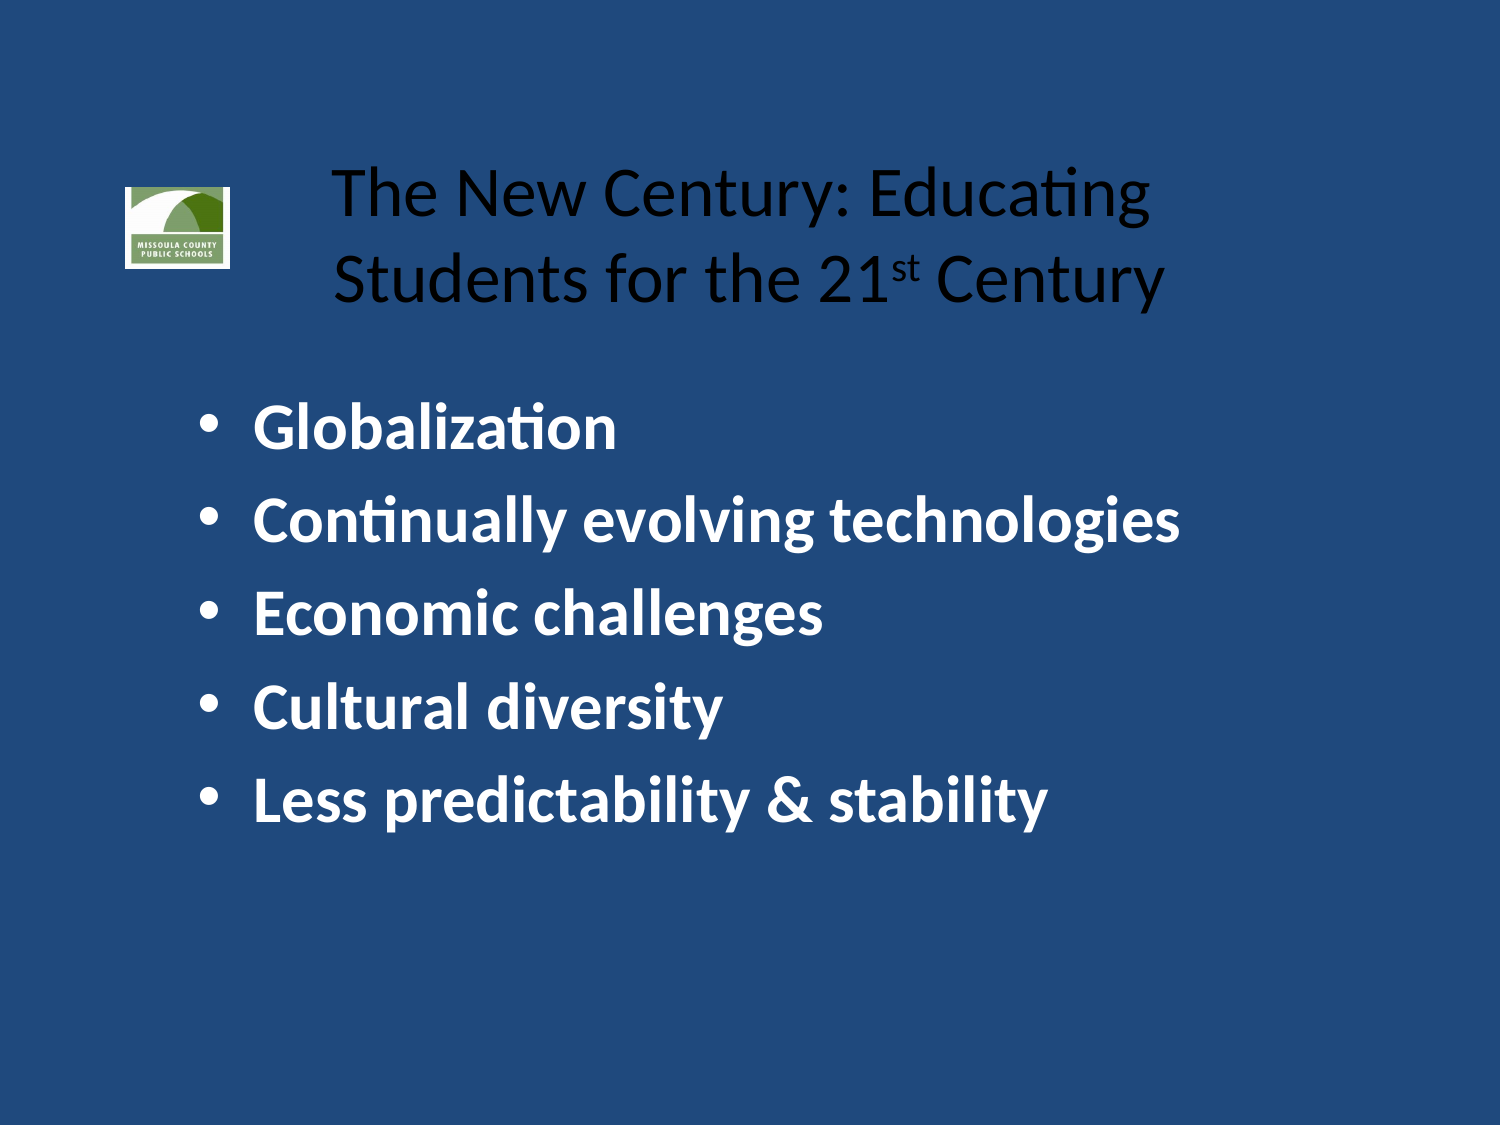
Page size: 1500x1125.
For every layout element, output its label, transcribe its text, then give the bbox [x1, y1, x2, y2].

picture [124, 187, 230, 269]
title The New Century: Educating Students for the 21st Century [75, 137, 1425, 325]
list Globalization Continually evolving technologies Economic challenges Cultural diversity Less predictability & stability [182, 375, 1247, 913]
